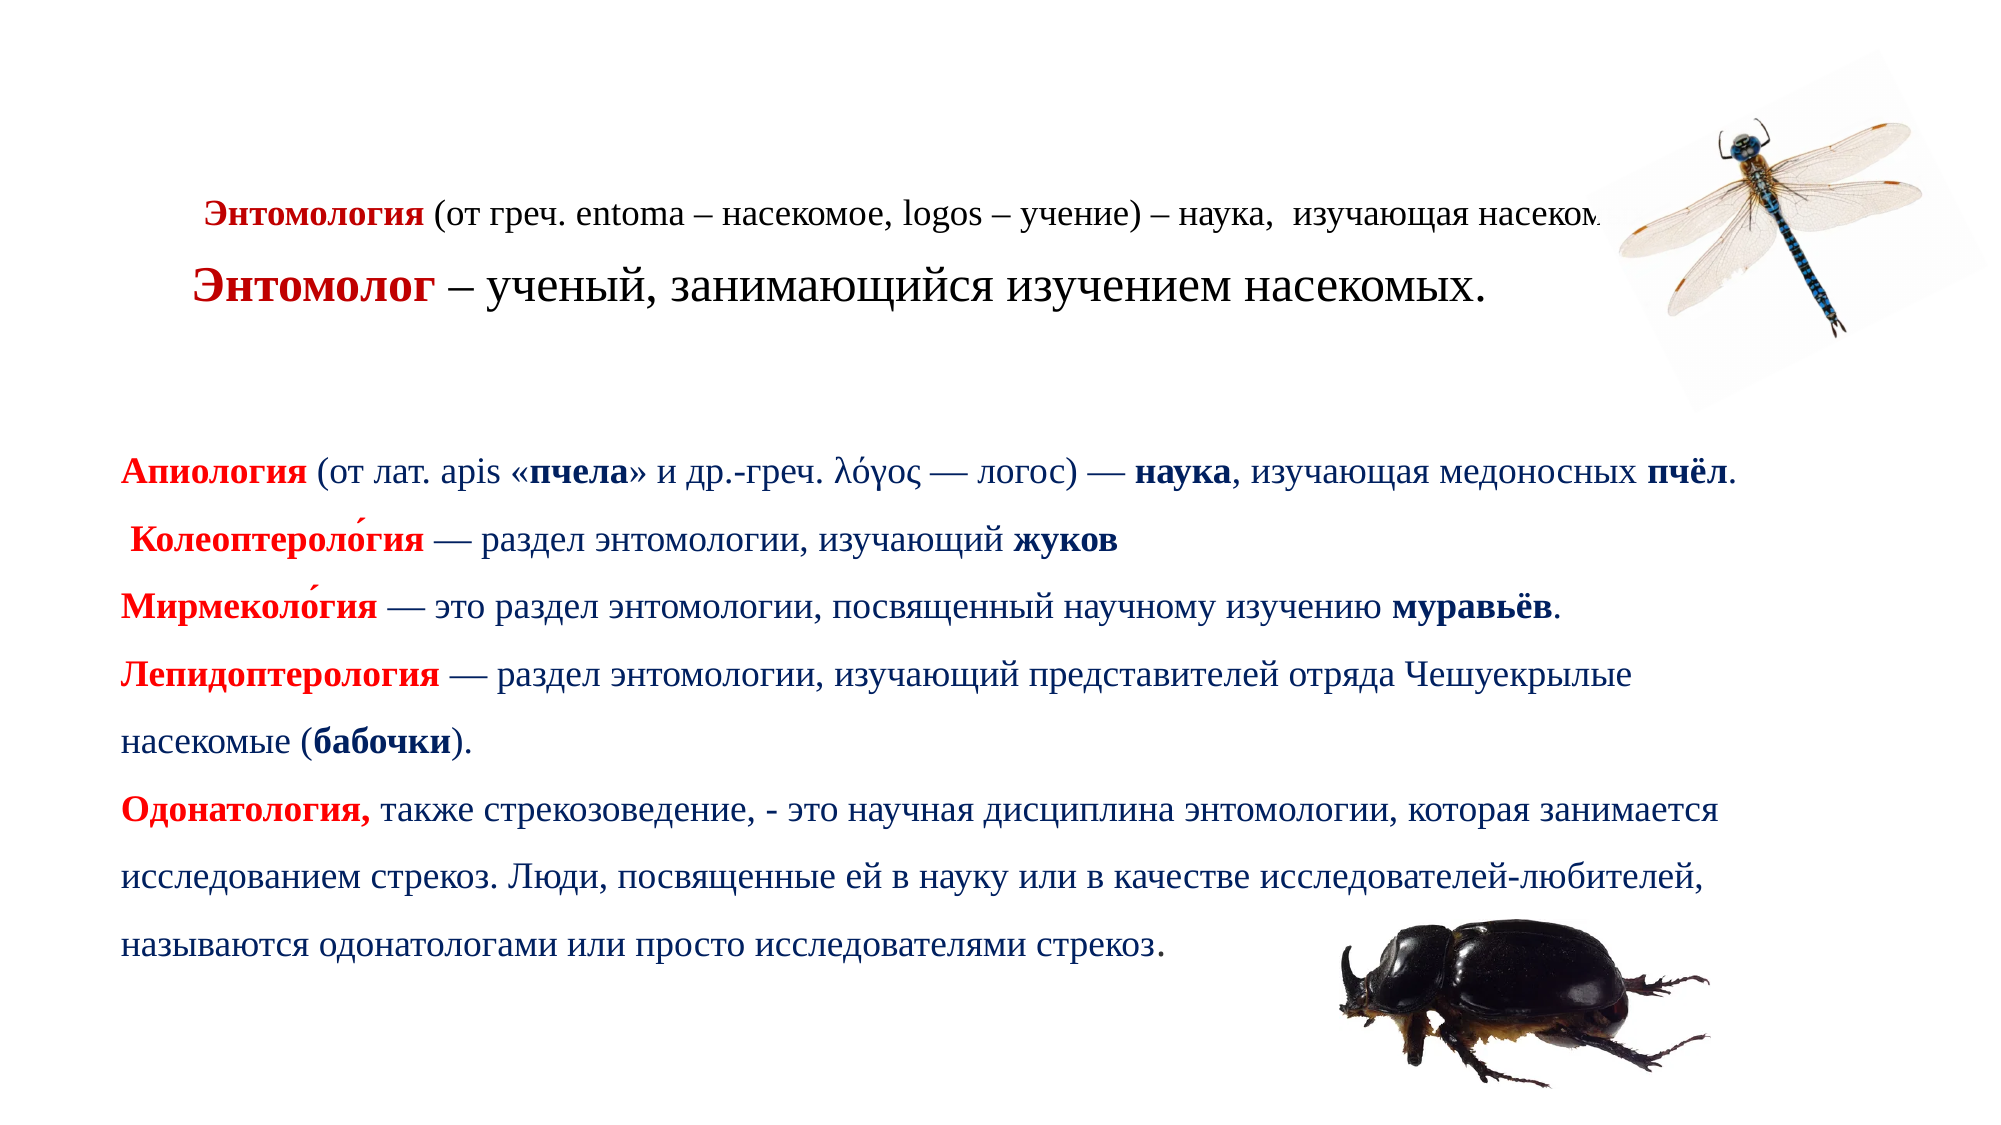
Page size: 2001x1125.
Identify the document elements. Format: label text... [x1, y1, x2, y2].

subtitle Энтомолог – ученый, занимающийся изучением насекомых. [89, 251, 1590, 523]
text_box Апиология (от лат. apis «пчела» и др.-греч. λόγος — логос) — наука, изучающая медоносных пчёл. Колеоптероло́гия — раздел энтомологии, изучающий жуков Мирмеколо́гия — это раздел энтомологии, посвященный научному изучению муравьёв. Лепидоптерология — раздел энтомологии, изучающий представителей отряда Чешуекрылые насекомые (бабочки). Одонатология, также стрекозоведение, - это научная дисциплина энтомологии, которая занимается исследованием стрекоз. Люди, посвященные ей в науку или в качестве исследователей-любителей, называются одонатологами или просто исследователями стрекоз. [106, 416, 1810, 972]
picture [1586, 49, 1987, 412]
title Энтомология (от греч. еntoma – насекомое, logos – учение) – наука, изучающая насекомых. [188, 99, 1689, 353]
picture [1339, 919, 1711, 1089]
